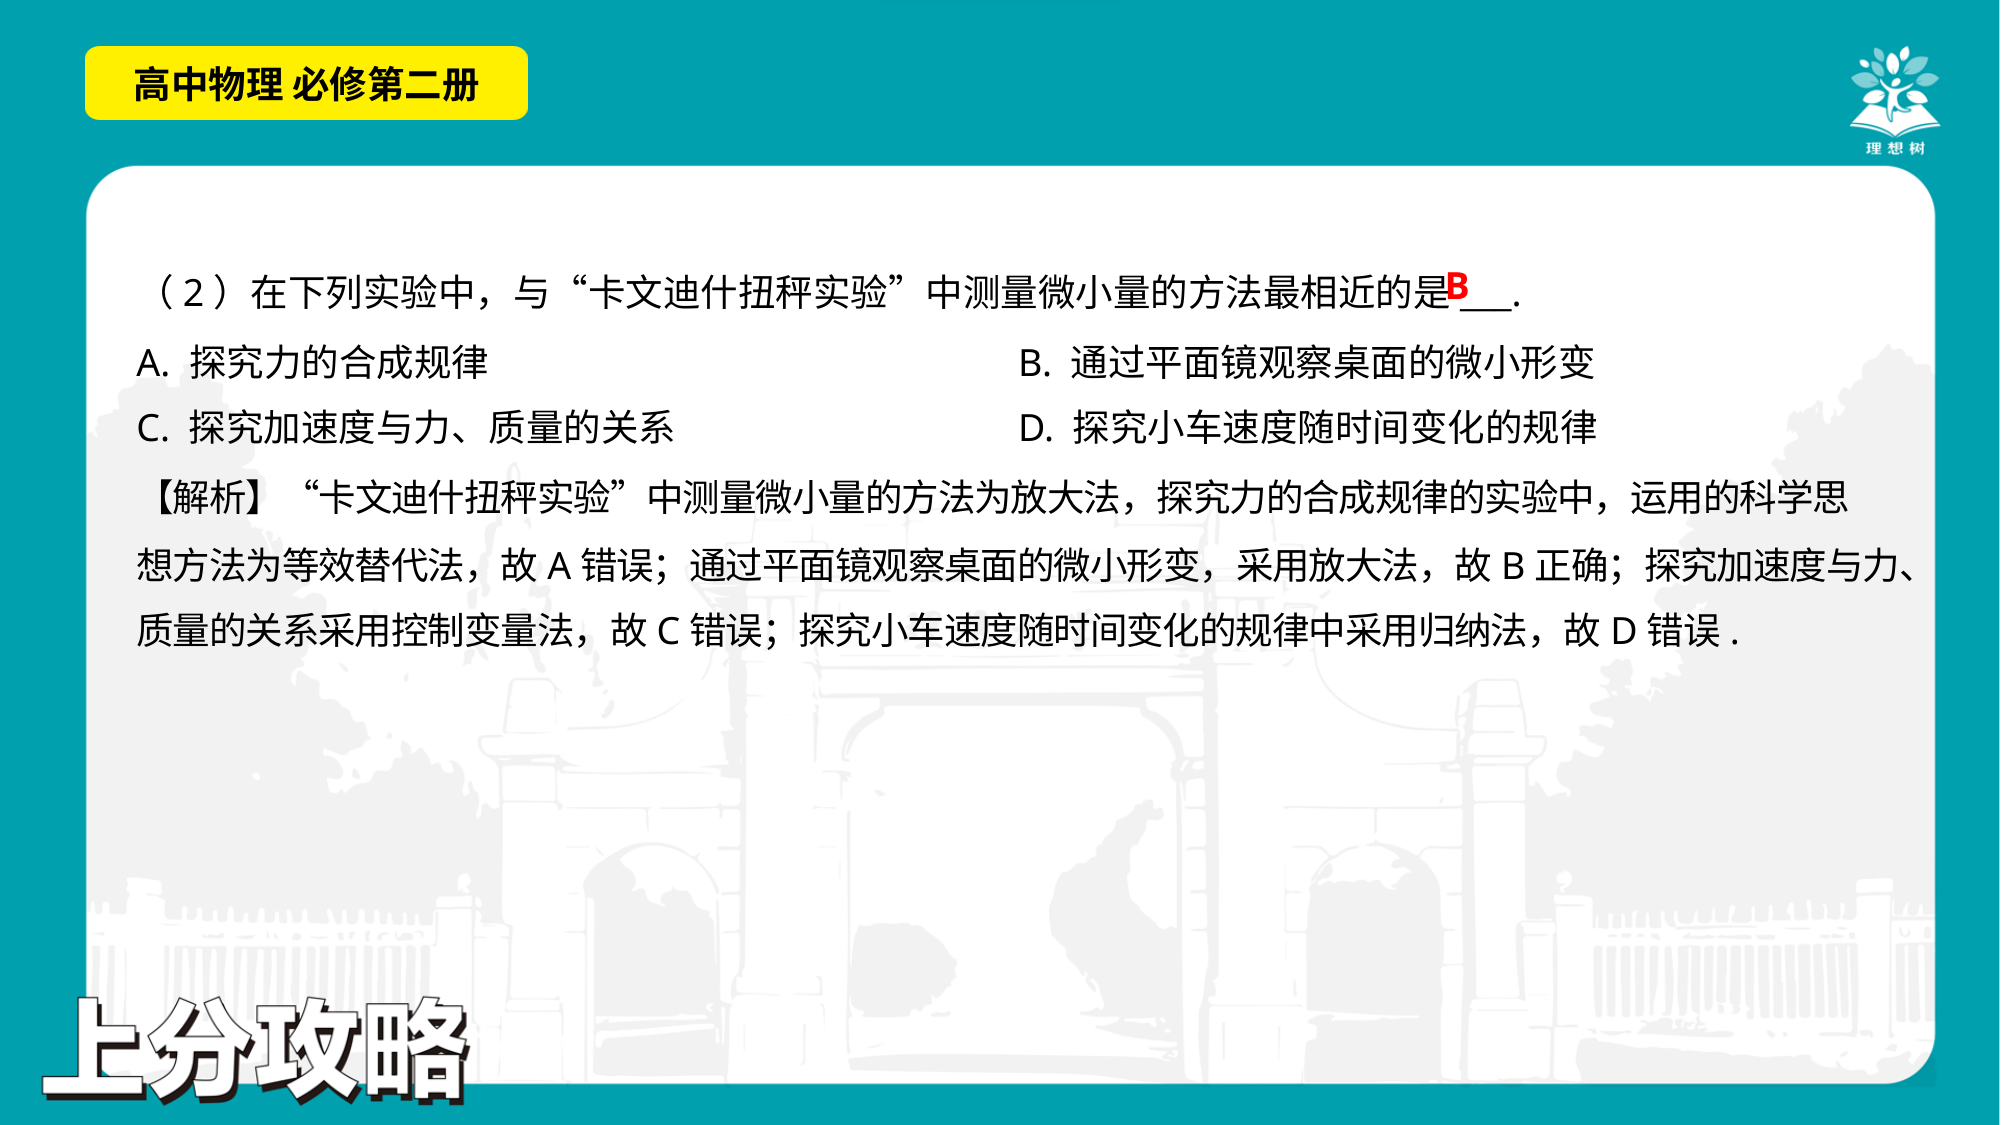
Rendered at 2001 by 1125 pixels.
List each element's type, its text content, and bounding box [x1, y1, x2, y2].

text_box A. 探究力的合成规律 B. 通过平面镜观察桌面的微小形变 C. 探究加速度与力、质量的关系 D. 探究小车速度随时间变化的规律 [136, 315, 1865, 442]
picture [0, 0, 2000, 1125]
text_box （2）在下列实验中，与“卡文迪什扭秤实验”中测量微小量的方法最相近的是___. [136, 247, 1865, 307]
text_box 【解析】“卡文迪什扭秤实验”中测量微小量的方法为放大法，探究力的合成规律的实验中，运用的科学思 想方法为等效替代法，故A错误；通过平面镜观察桌面的微小形变，采用放大法，故B正确；探究加速度与力、 质量的关系采用控制变量法，故C错误；探究小车速度随时间变化的规律中采用归纳法，故D错误. [136, 449, 1865, 646]
text_box B [1430, 240, 1485, 301]
